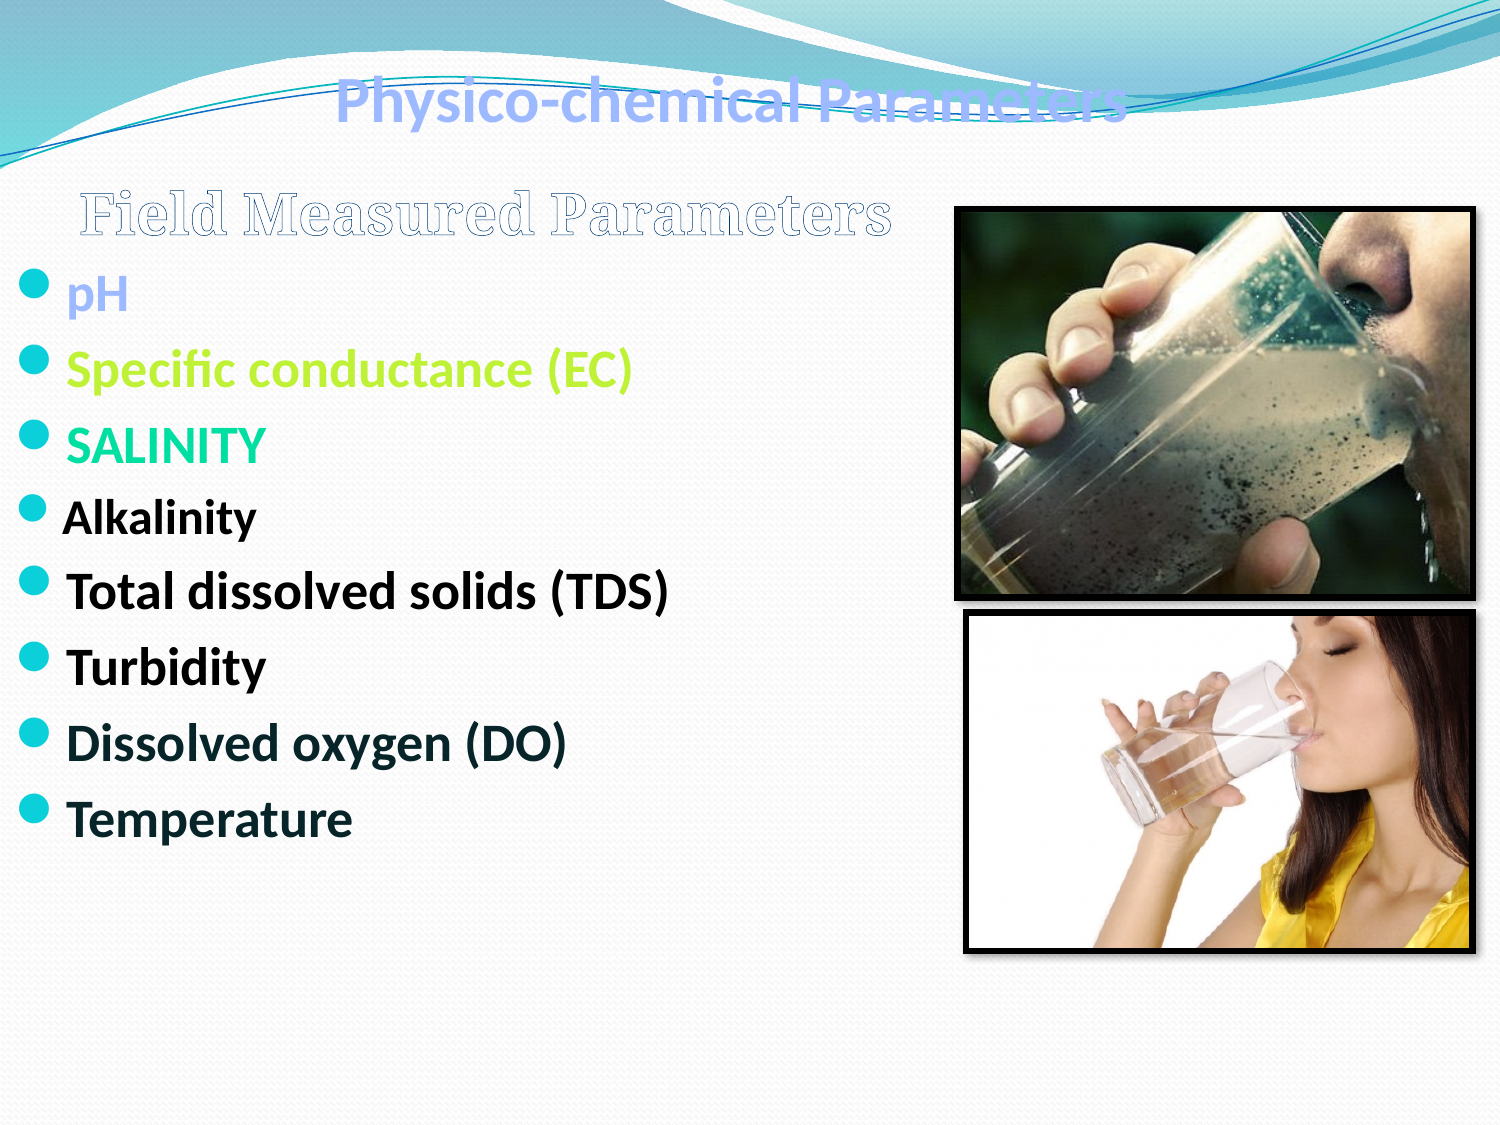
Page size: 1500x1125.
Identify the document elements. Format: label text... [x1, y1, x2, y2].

title Physico-chemical Parameters [57, 48, 1408, 136]
list Field Measured Parameters pH Specific conductance (EC) Salinity Alkalinity Total dissolved solids (TDS) Turbidity Dissolved oxygen (DO) Temperature [0, 169, 1350, 890]
picture [968, 615, 1470, 949]
picture [960, 212, 1471, 595]
